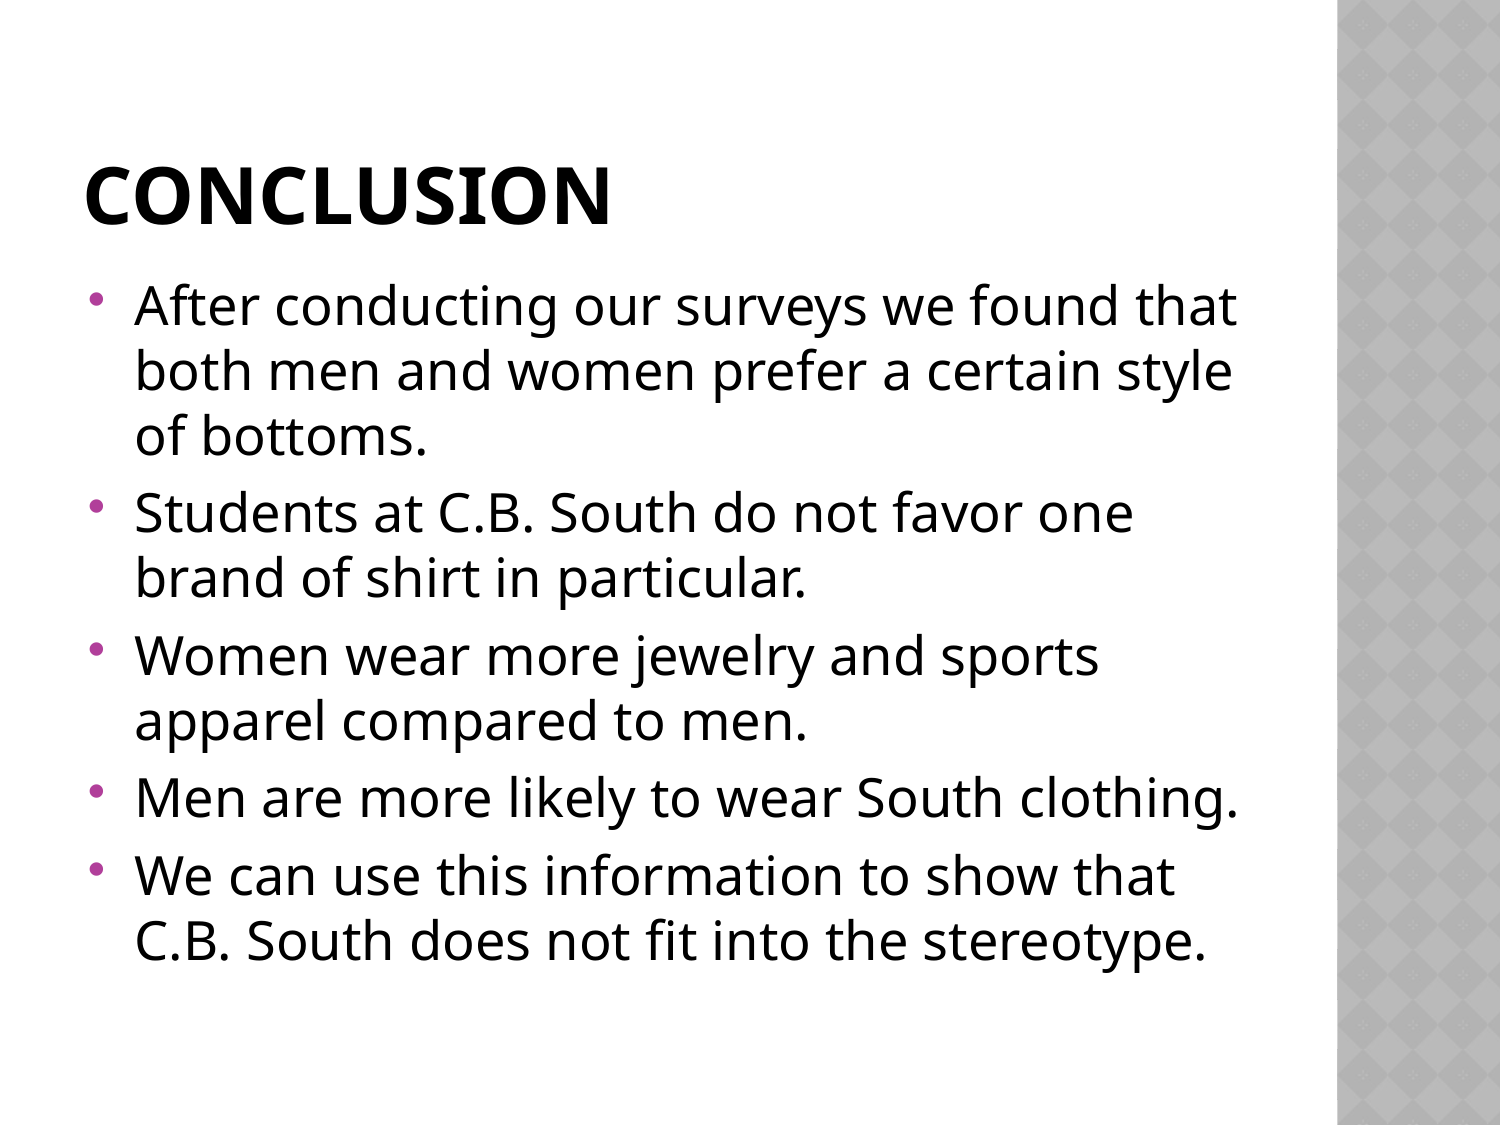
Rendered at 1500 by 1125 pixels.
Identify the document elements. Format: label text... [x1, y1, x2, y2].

title Conclusion [75, 52, 1263, 240]
list After conducting our surveys we found that both men and women prefer a certain style of bottoms. Students at C.B. South do not favor one brand of shirt in particular. Women wear more jewelry and sports apparel compared to men. Men are more likely to wear South clothing. We can use this information to show that C.B. South does not fit into the stereotype. [75, 264, 1263, 1059]
